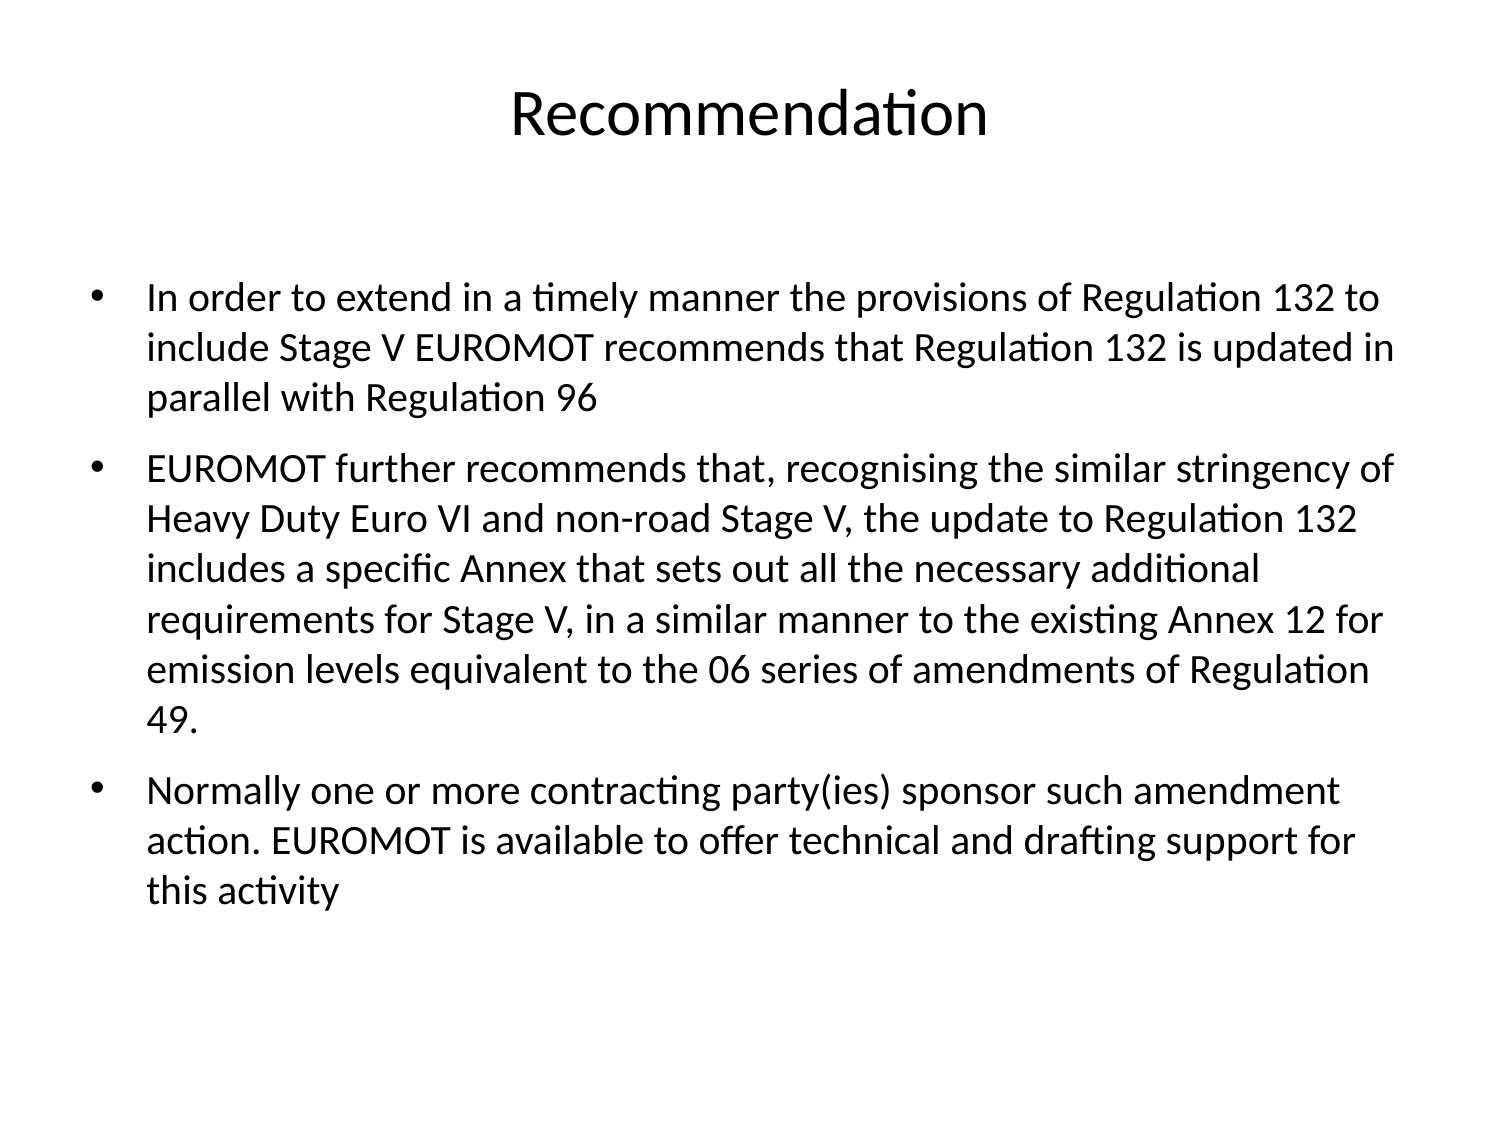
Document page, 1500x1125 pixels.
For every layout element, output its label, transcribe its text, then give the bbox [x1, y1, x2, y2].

title Recommendation [75, 45, 1425, 173]
list In order to extend in a timely manner the provisions of Regulation 132 to include Stage V EUROMOT recommends that Regulation 132 is updated in parallel with Regulation 96 EUROMOT further recommends that, recognising the similar stringency of Heavy Duty Euro VI and non-road Stage V, the update to Regulation 132 includes a specific Annex that sets out all the necessary additional requirements for Stage V, in a similar manner to the existing Annex 12 for emission levels equivalent to the 06 series of amendments of Regulation 49. Normally one or more contracting party(ies) sponsor such amendment action. EUROMOT is available to offer technical and drafting support for this activity [75, 262, 1425, 1047]
